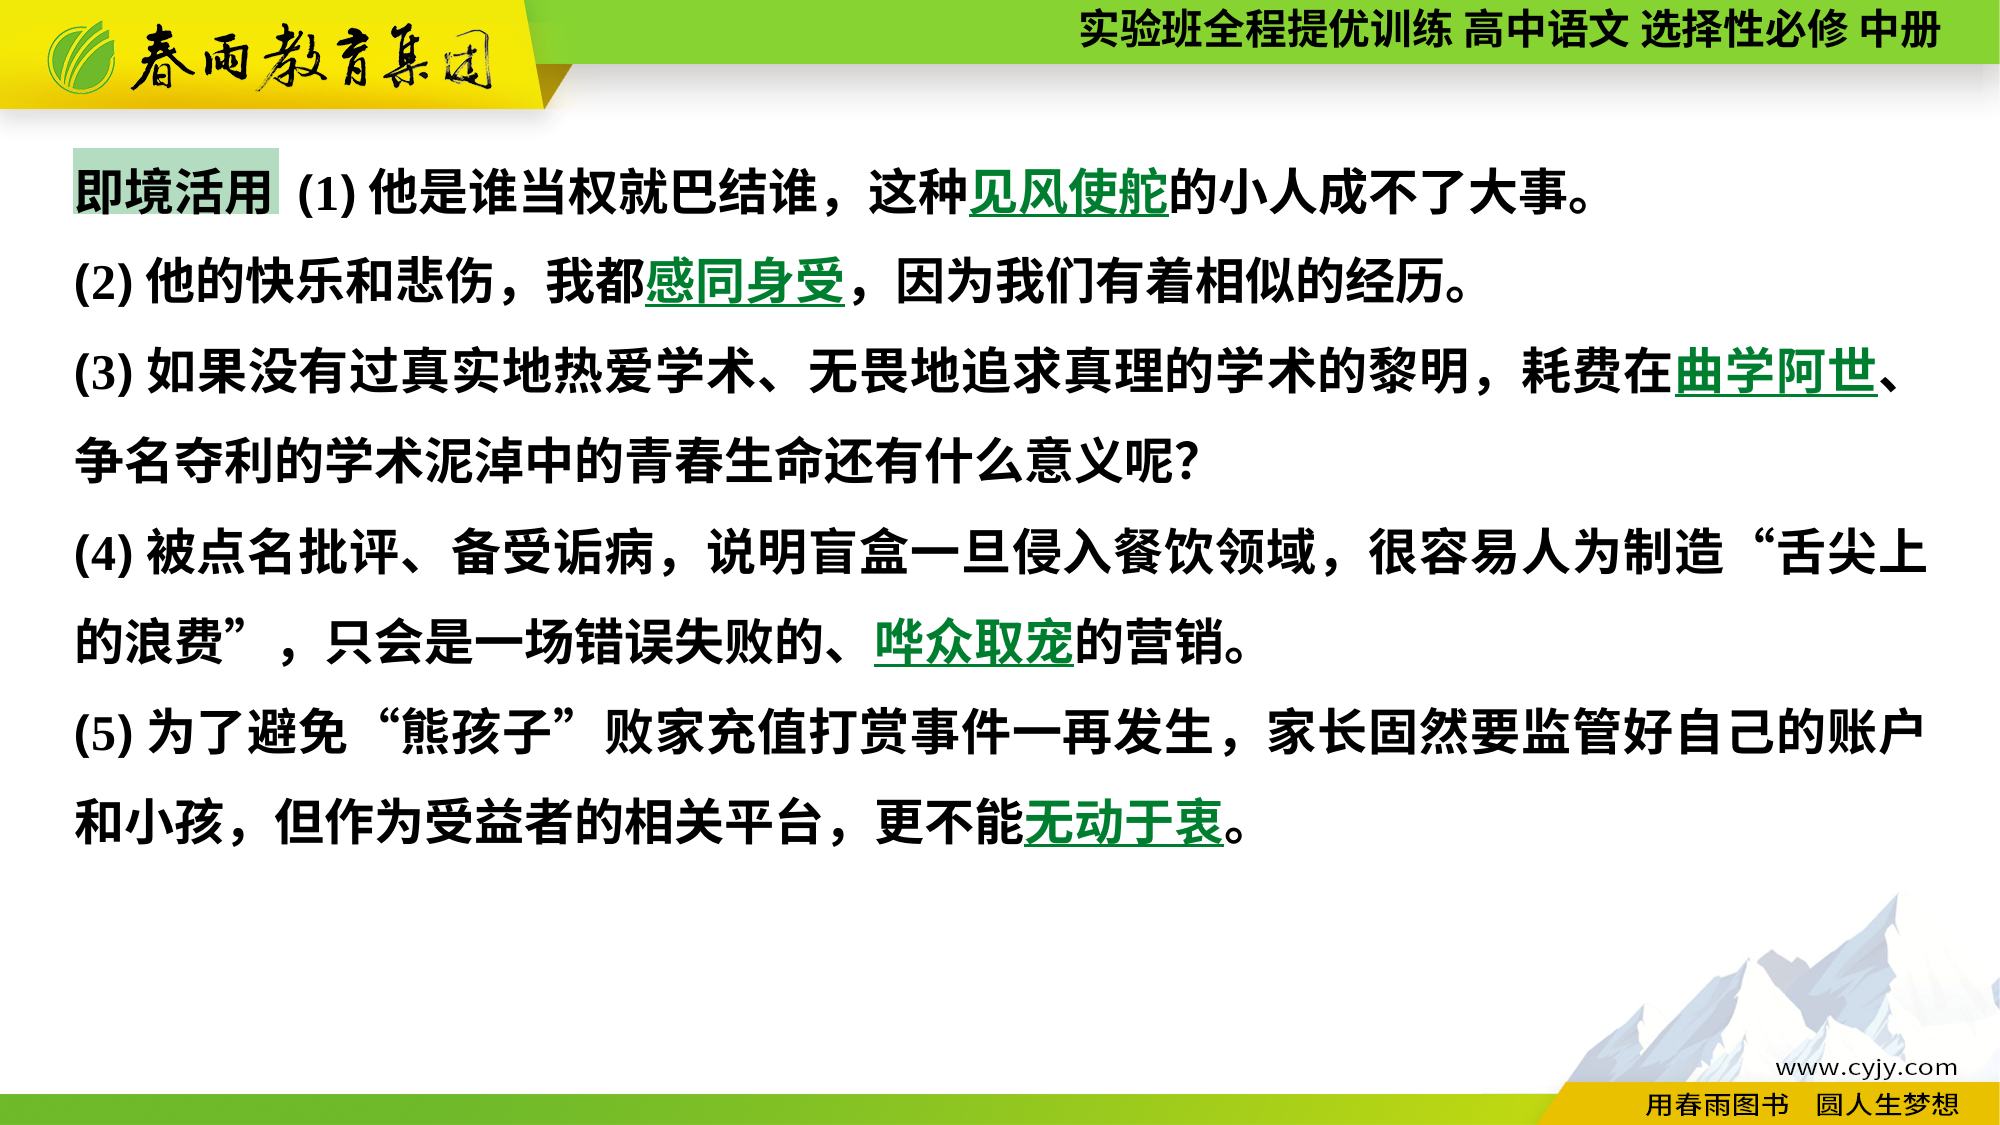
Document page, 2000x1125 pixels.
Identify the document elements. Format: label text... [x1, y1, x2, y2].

list 即境活用 (1)他是谁当权就巴结谁，这种见风使舵的小人成不了大事。 (2)他的快乐和悲伤，我都感同身受，因为我们有着相似的经历。 (3)如果没有过真实地热爱学术、无畏地追求真理的学术的黎明，耗费在曲学阿世、争名夺利的学术泥淖中的青春生命还有什么意义呢？ (4)被点名批评、备受诟病，说明盲盒一旦侵入餐饮领域，很容易人为制造“舌尖上的浪费”，只会是一场错误失败的、哗众取宠的营销。 (5)为了避免“熊孩子”败家充值打赏事件一再发生，家长固然要监管好自己的账户和小孩，但作为受益者的相关平台，更不能无动于衷。 [59, 122, 1944, 854]
picture [0, 0, 2000, 1125]
